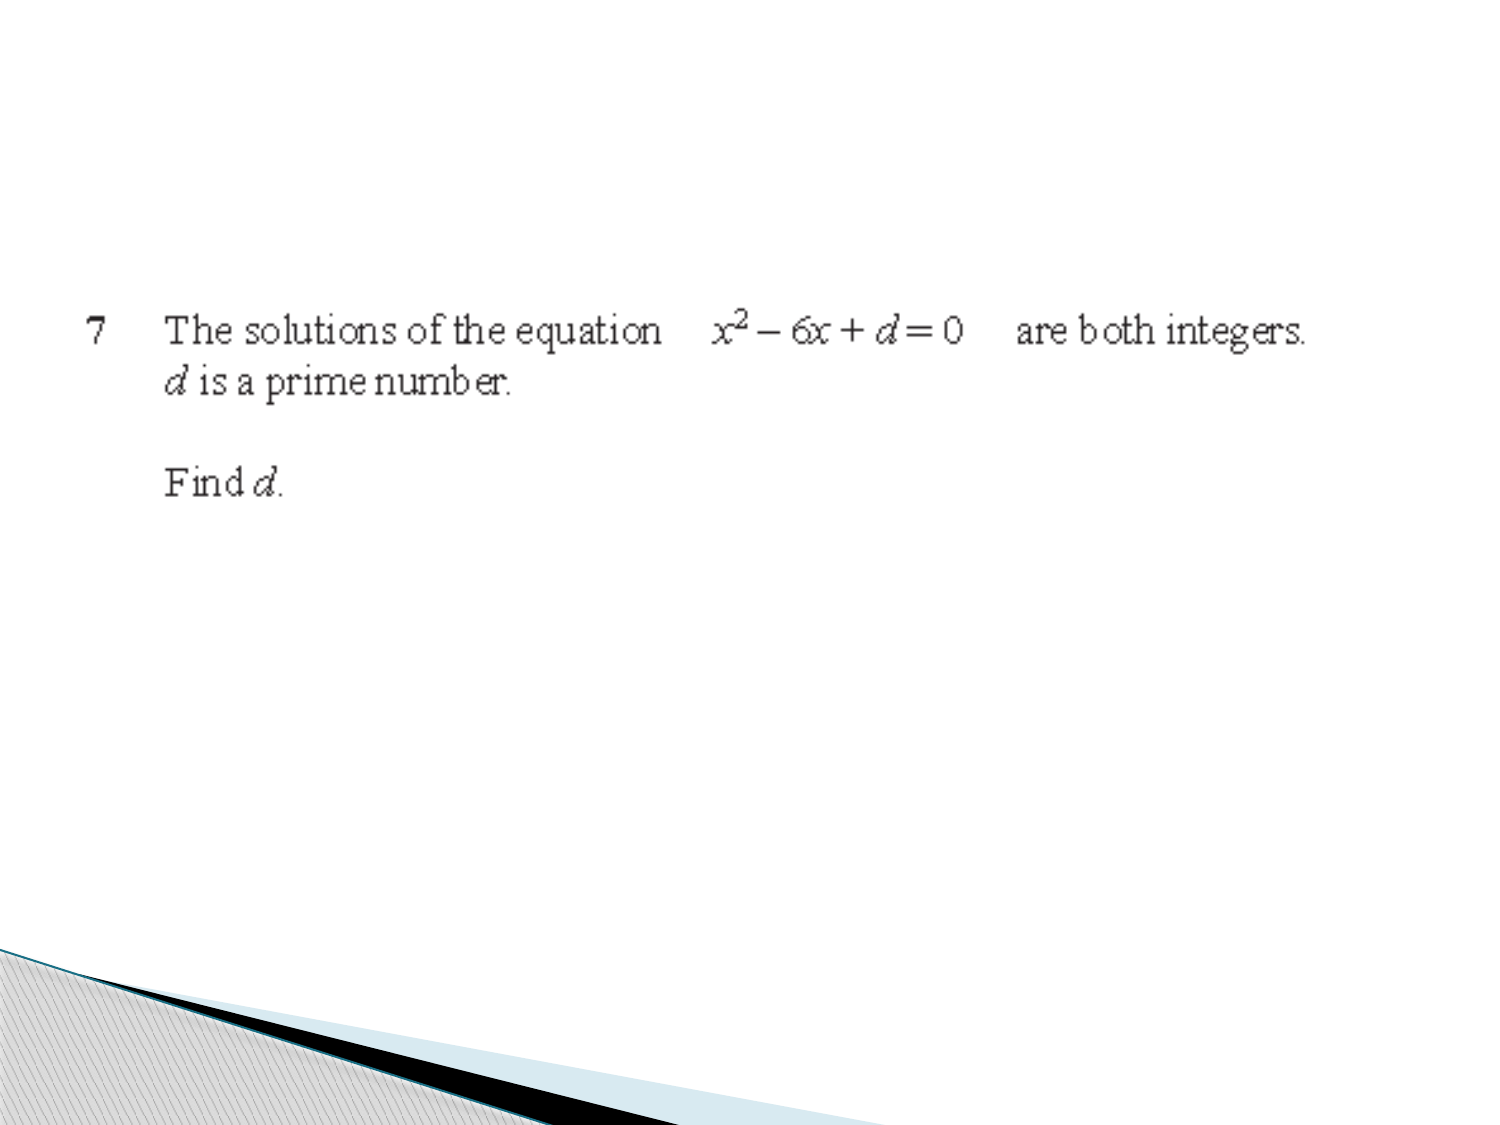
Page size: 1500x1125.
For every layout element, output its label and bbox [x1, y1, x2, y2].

picture [37, 299, 1363, 634]
